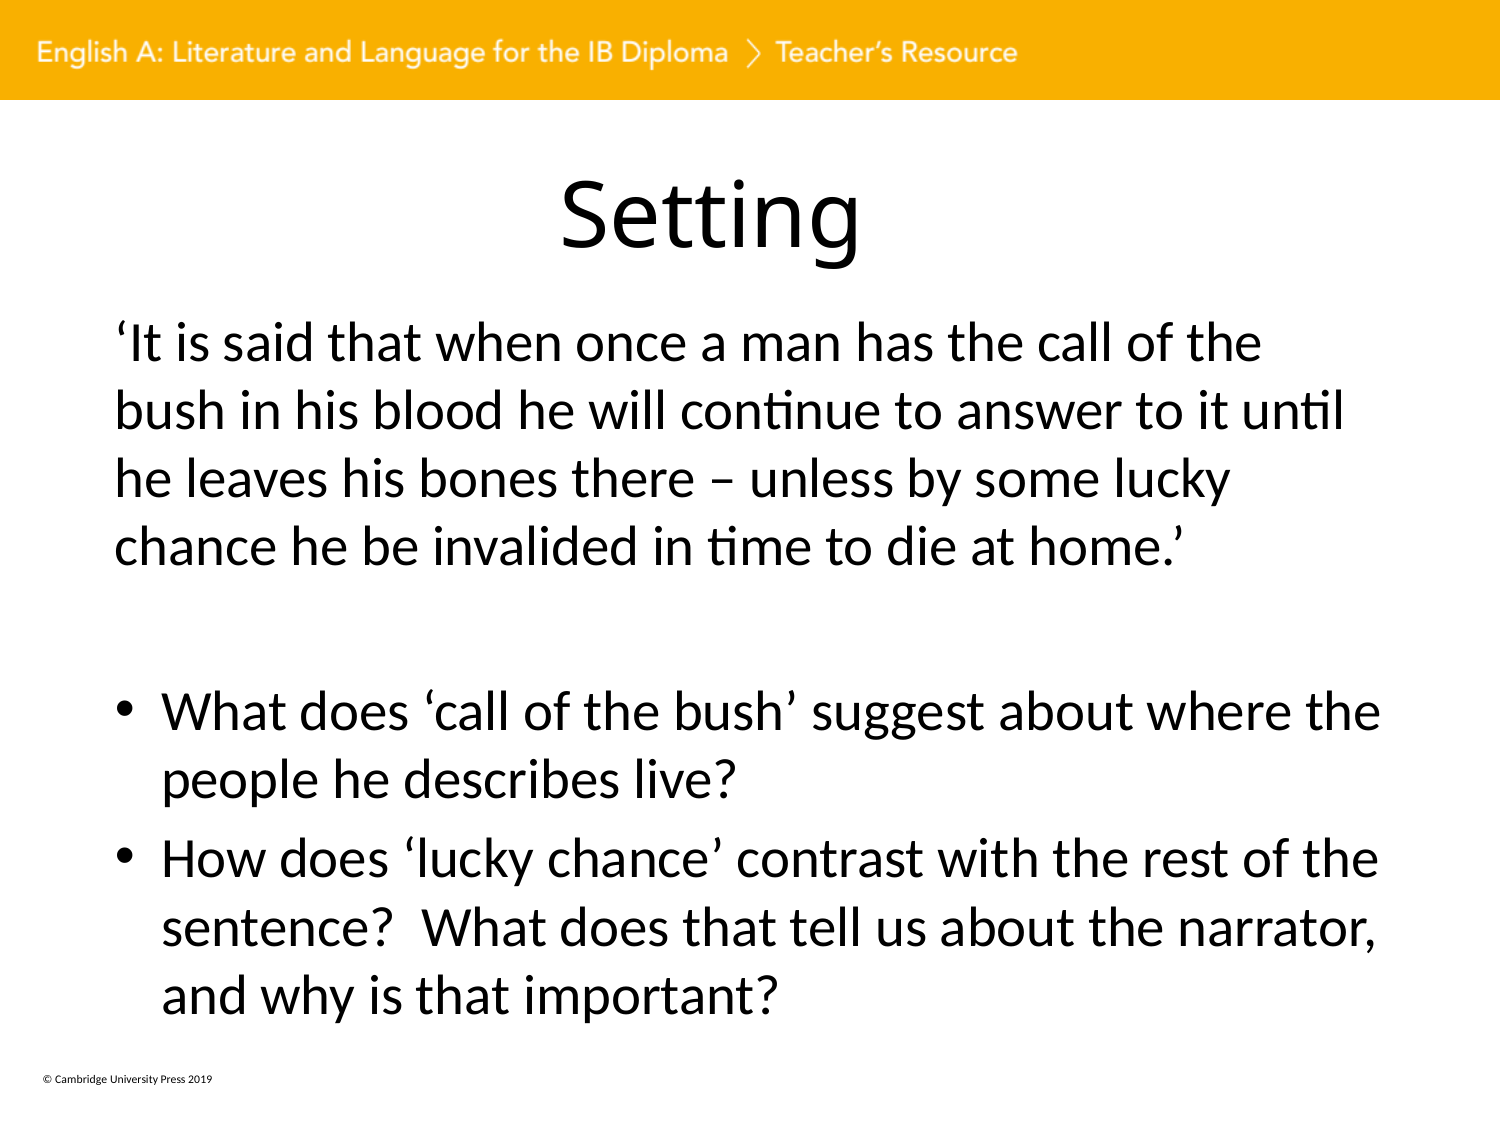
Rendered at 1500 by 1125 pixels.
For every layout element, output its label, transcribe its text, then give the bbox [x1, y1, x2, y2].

picture [0, 0, 1500, 101]
subtitle © Cambridge University Press 2019 [27, 1063, 1388, 1093]
text_box Setting [0, 117, 1500, 305]
text_box ‘It is said that when once a man has the call of the bush in his blood he will continue to answer to it until he leaves his bones there – unless by some lucky chance he be invalided in time to die at home.’ What does ‘call of the bush’ suggest about where the people he describes live? How does ‘lucky chance’ contrast with the rest of the sentence? What does that tell us about the narrator, and why is that important? [99, 297, 1400, 1035]
